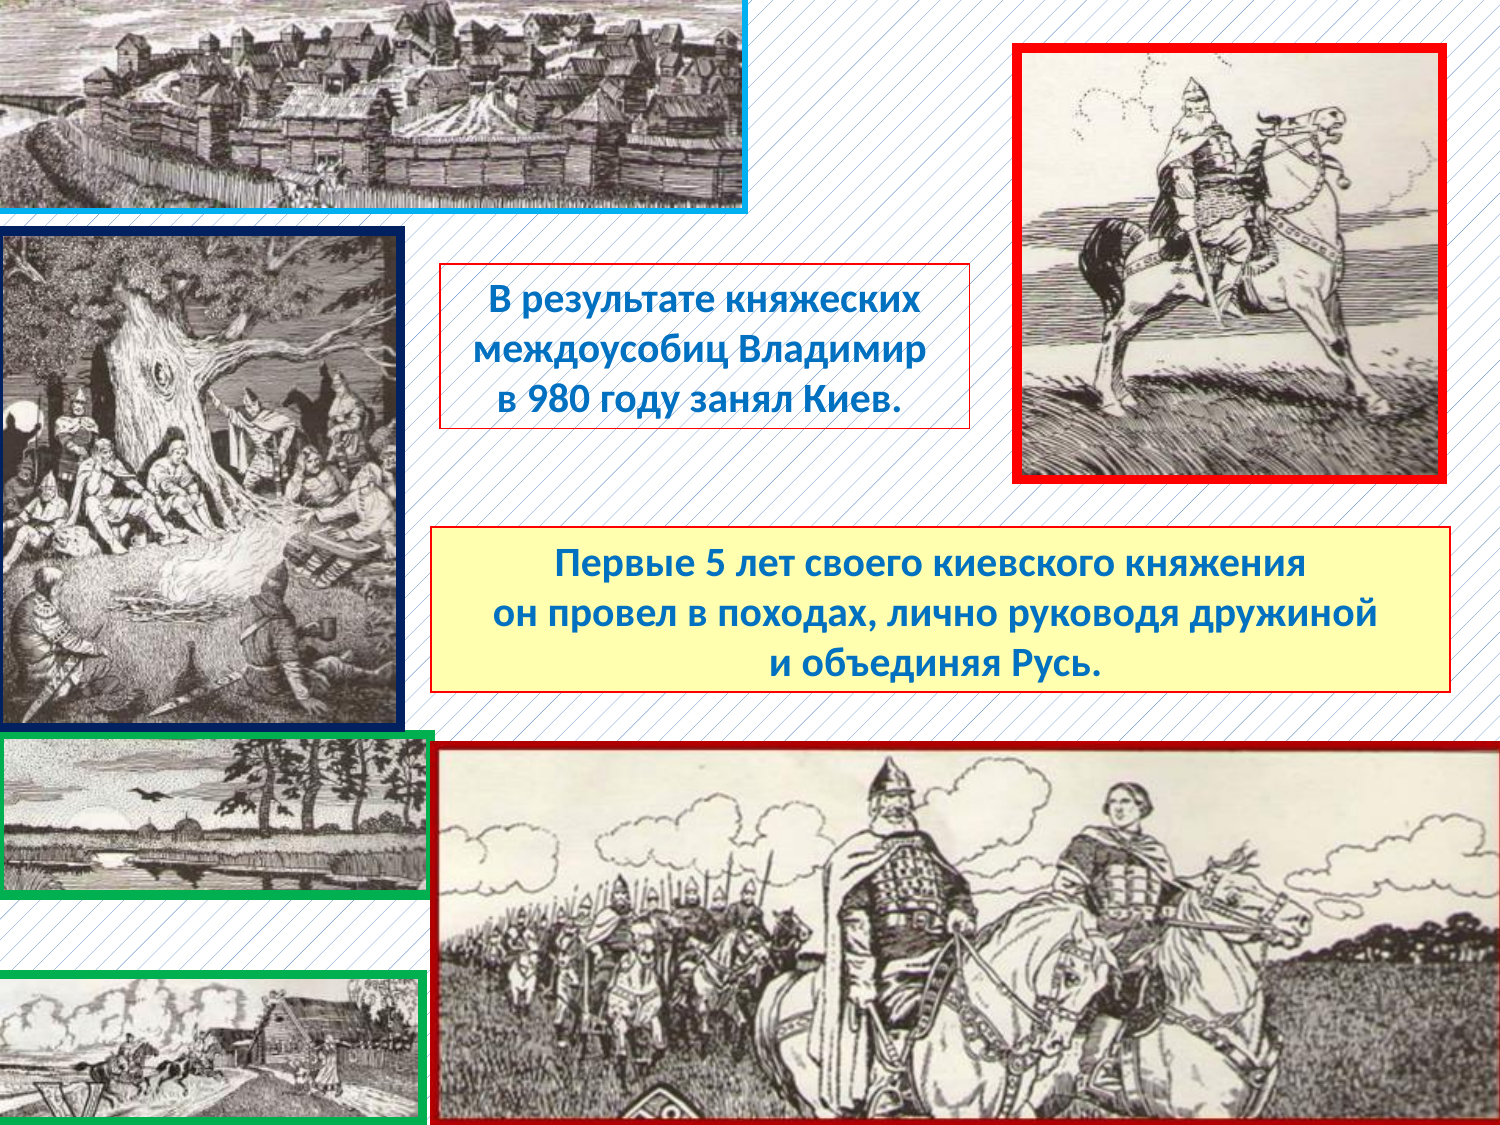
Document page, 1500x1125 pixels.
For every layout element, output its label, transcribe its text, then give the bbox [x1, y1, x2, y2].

picture [4, 738, 426, 891]
picture [2, 235, 396, 724]
text_box Первые 5 лет своего киевского княжения он провел в походах, лично руководя дружиной и объединяя Русь. [430, 527, 1450, 692]
text_box В результате княжеских междоусобиц Владимир в 980 году занял Киев. [439, 263, 970, 429]
picture [430, 741, 1500, 1125]
picture [1021, 52, 1439, 475]
picture [0, 0, 741, 207]
picture [0, 979, 419, 1118]
